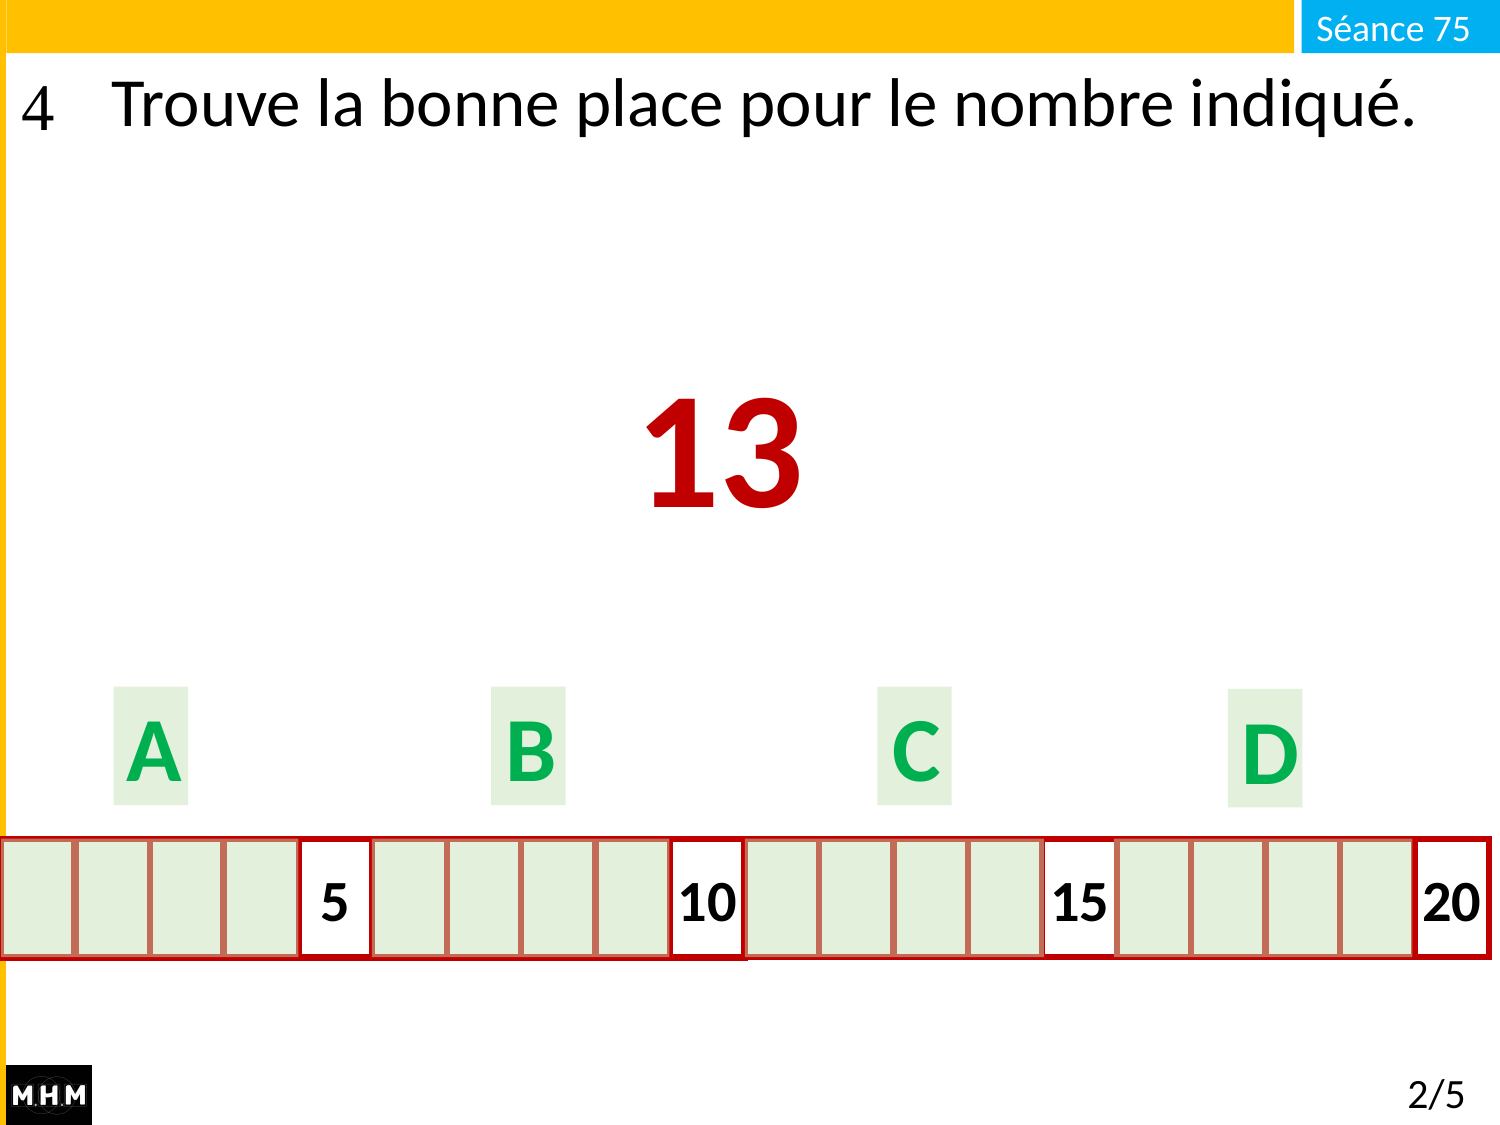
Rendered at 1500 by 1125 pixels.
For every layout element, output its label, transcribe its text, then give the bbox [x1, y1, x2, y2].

text_box C [877, 682, 952, 808]
text_box D [1226, 685, 1301, 810]
picture [6, 1065, 92, 1125]
list 2/5 [1373, 1064, 1500, 1125]
text_box 13 [610, 333, 829, 549]
title Trouve la bonne place pour le nombre indiqué. [96, 22, 1468, 185]
text_box B [491, 682, 566, 808]
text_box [0, 838, 1489, 958]
text_box A [112, 682, 187, 808]
